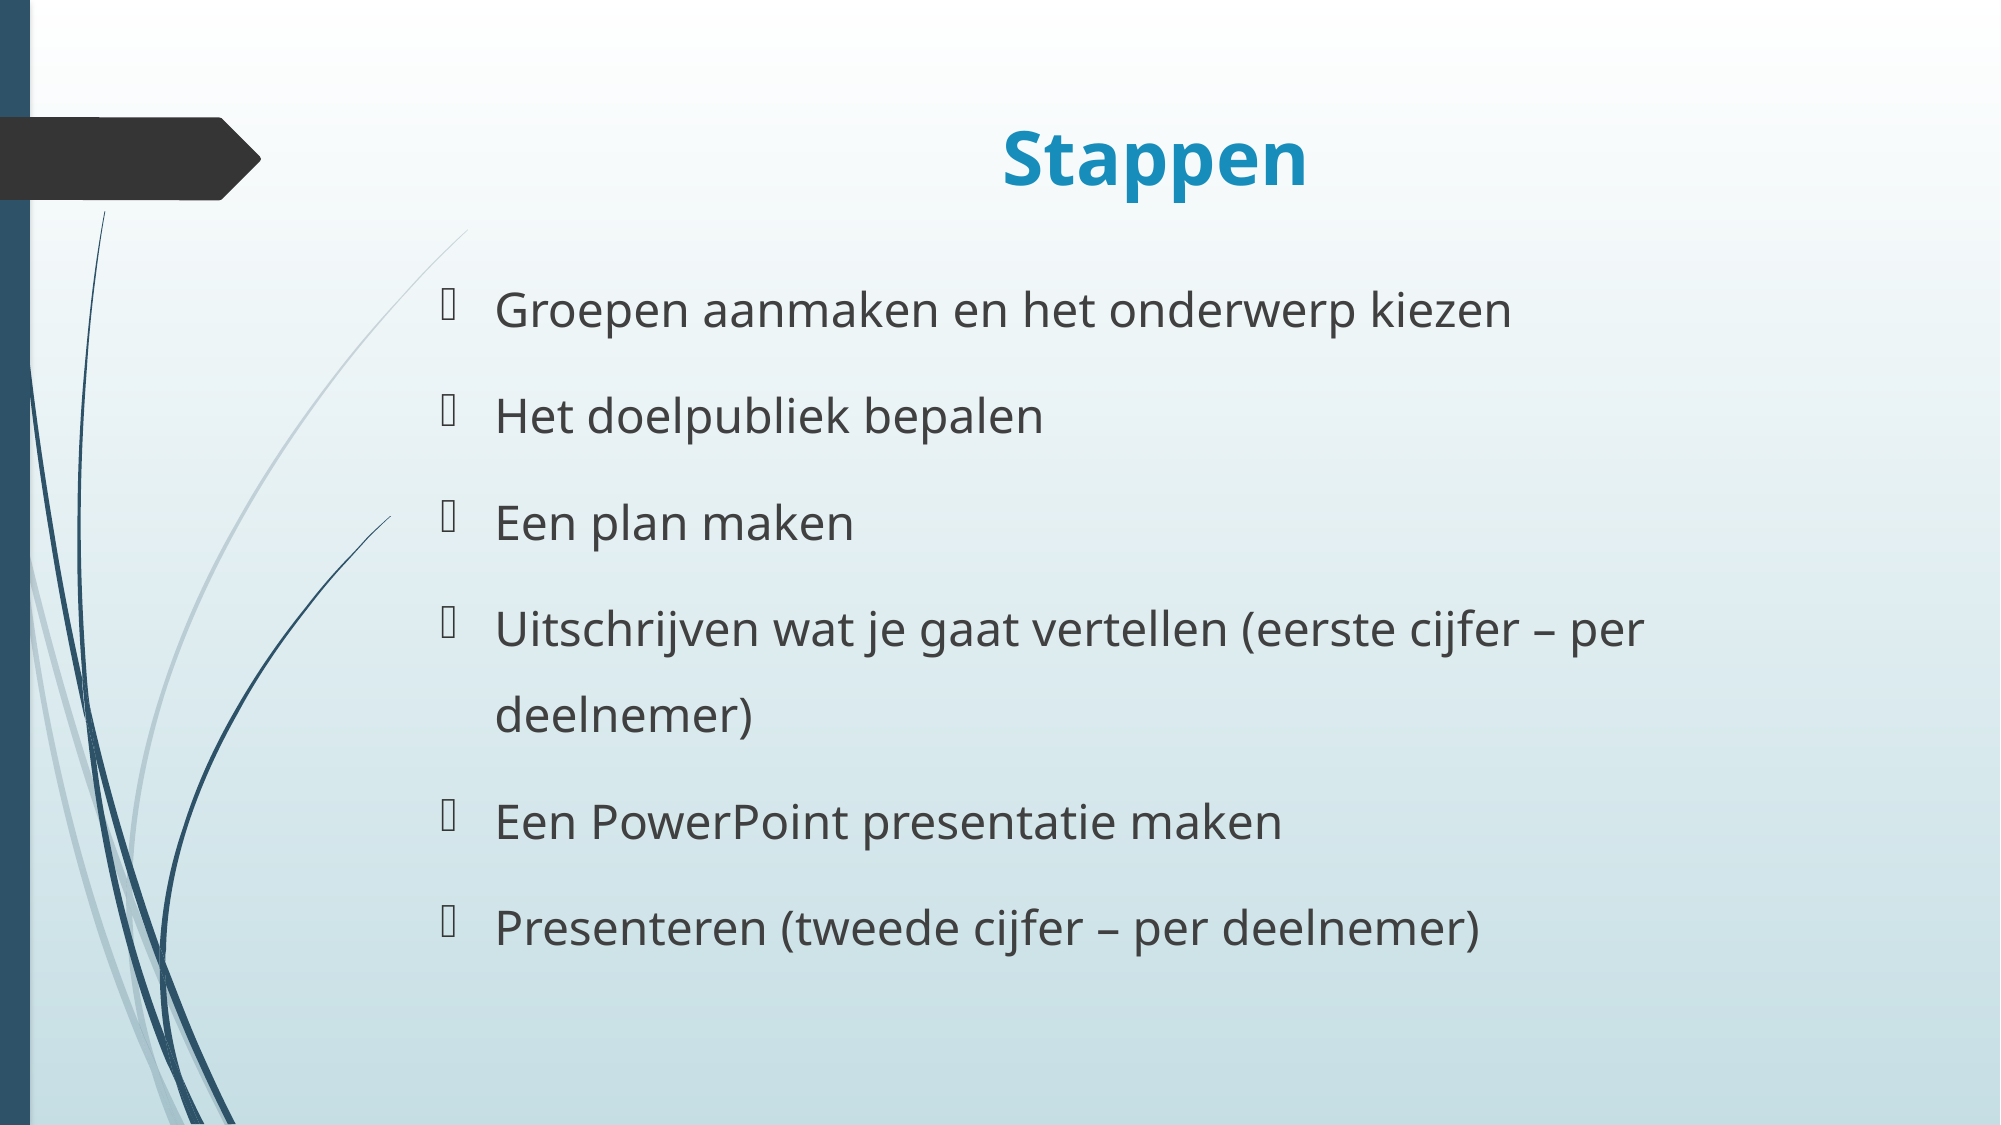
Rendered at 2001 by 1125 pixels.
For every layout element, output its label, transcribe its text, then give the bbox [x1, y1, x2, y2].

title Stappen [425, 102, 1888, 243]
list Groepen aanmaken en het onderwerp kiezen Het doelpubliek bepalen Een plan maken Uitschrijven wat je gaat vertellen (eerste cijfer – per deelnemer) Een PowerPoint presentatie maken Presenteren (tweede cijfer – per deelnemer) [425, 243, 1888, 970]
